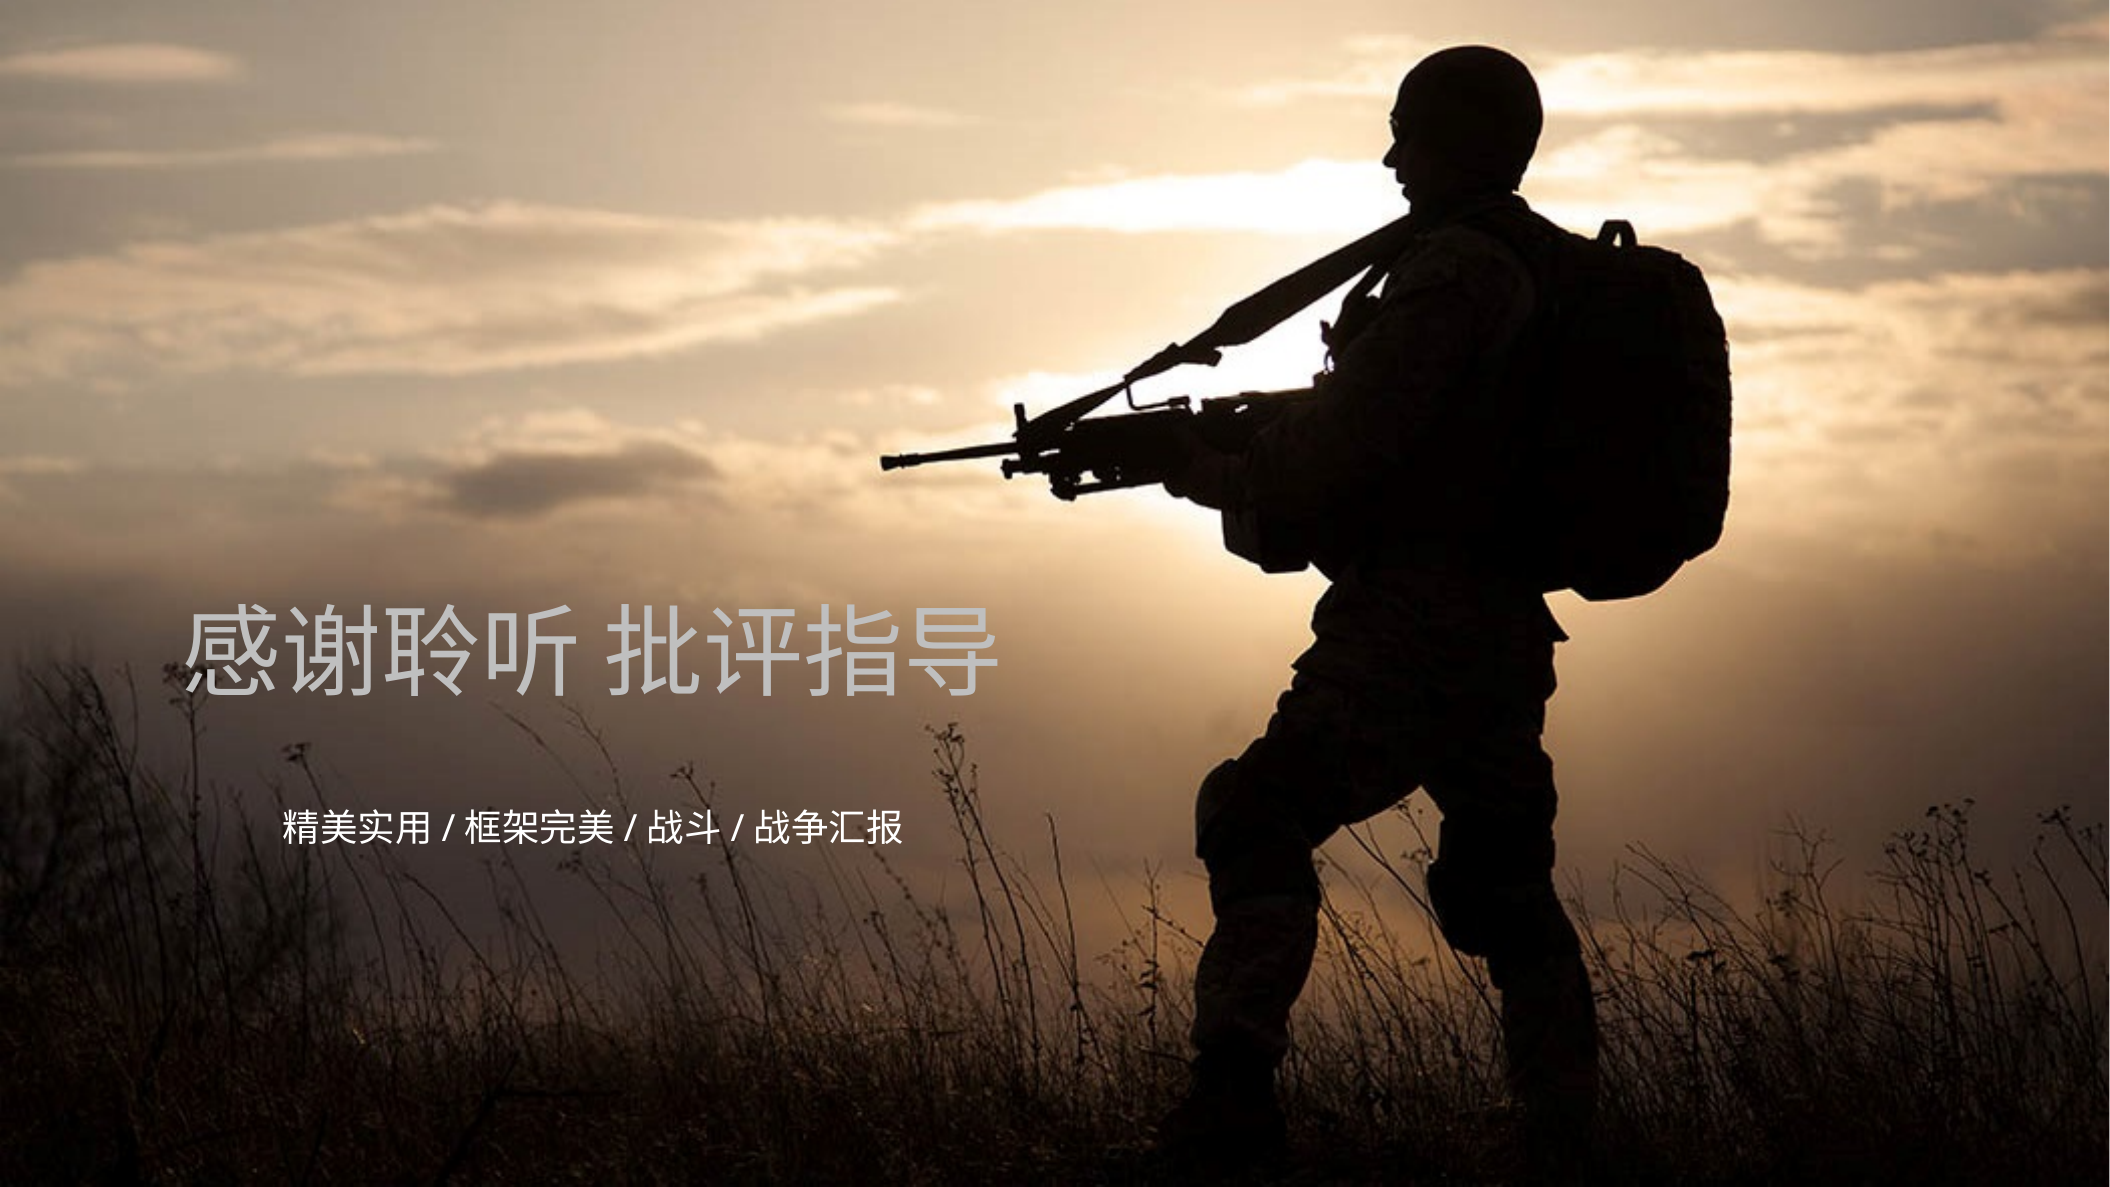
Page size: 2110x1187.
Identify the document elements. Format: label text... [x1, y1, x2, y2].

text_box [0, 0, 2110, 1187]
text_box 感谢聆听 批评指导 [170, 582, 1016, 715]
text_box 精美实用/框架完美/战斗/战争汇报 [266, 798, 920, 855]
